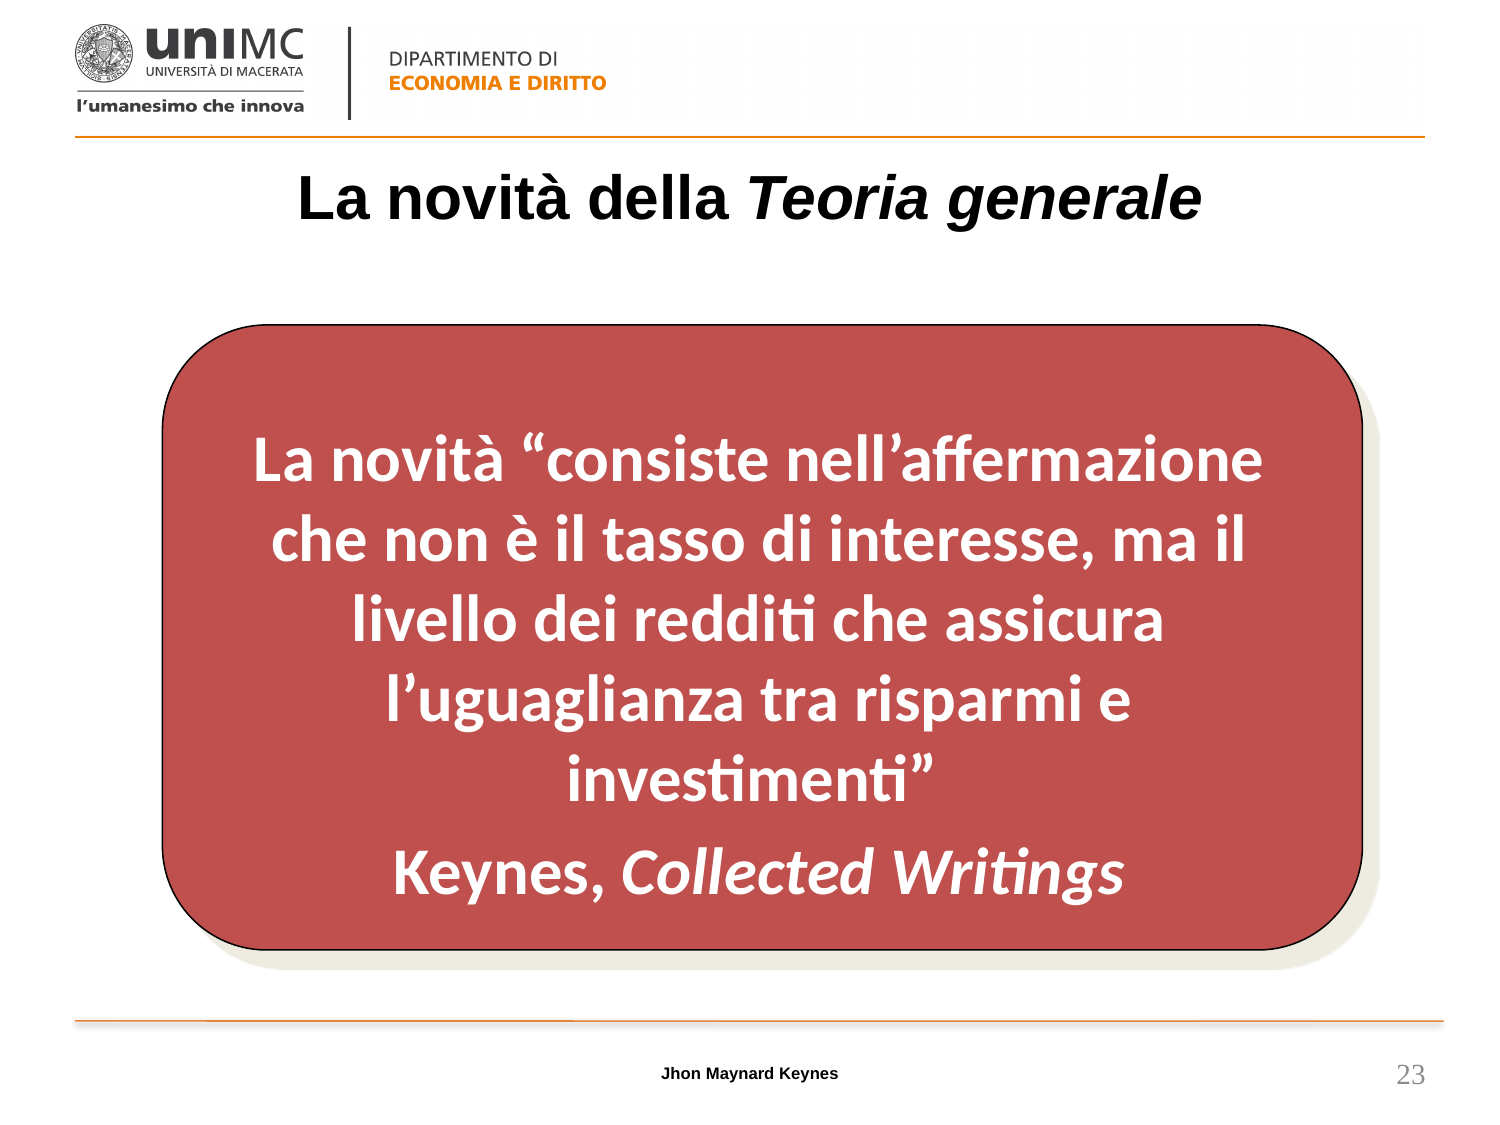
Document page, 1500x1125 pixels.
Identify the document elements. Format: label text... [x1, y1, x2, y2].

slide_number 23 [1091, 1042, 1442, 1103]
text_box La novità “consiste nell’affermazione che non è il tasso di interesse, ma il livello dei redditi che assicura l’uguaglianza tra risparmi e investimenti” Keynes, Collected Writings [162, 324, 1363, 950]
picture [75, 24, 1425, 138]
footer Jhon Maynard Keynes [512, 1042, 988, 1103]
title La novità della Teoria generale [75, 149, 1425, 241]
